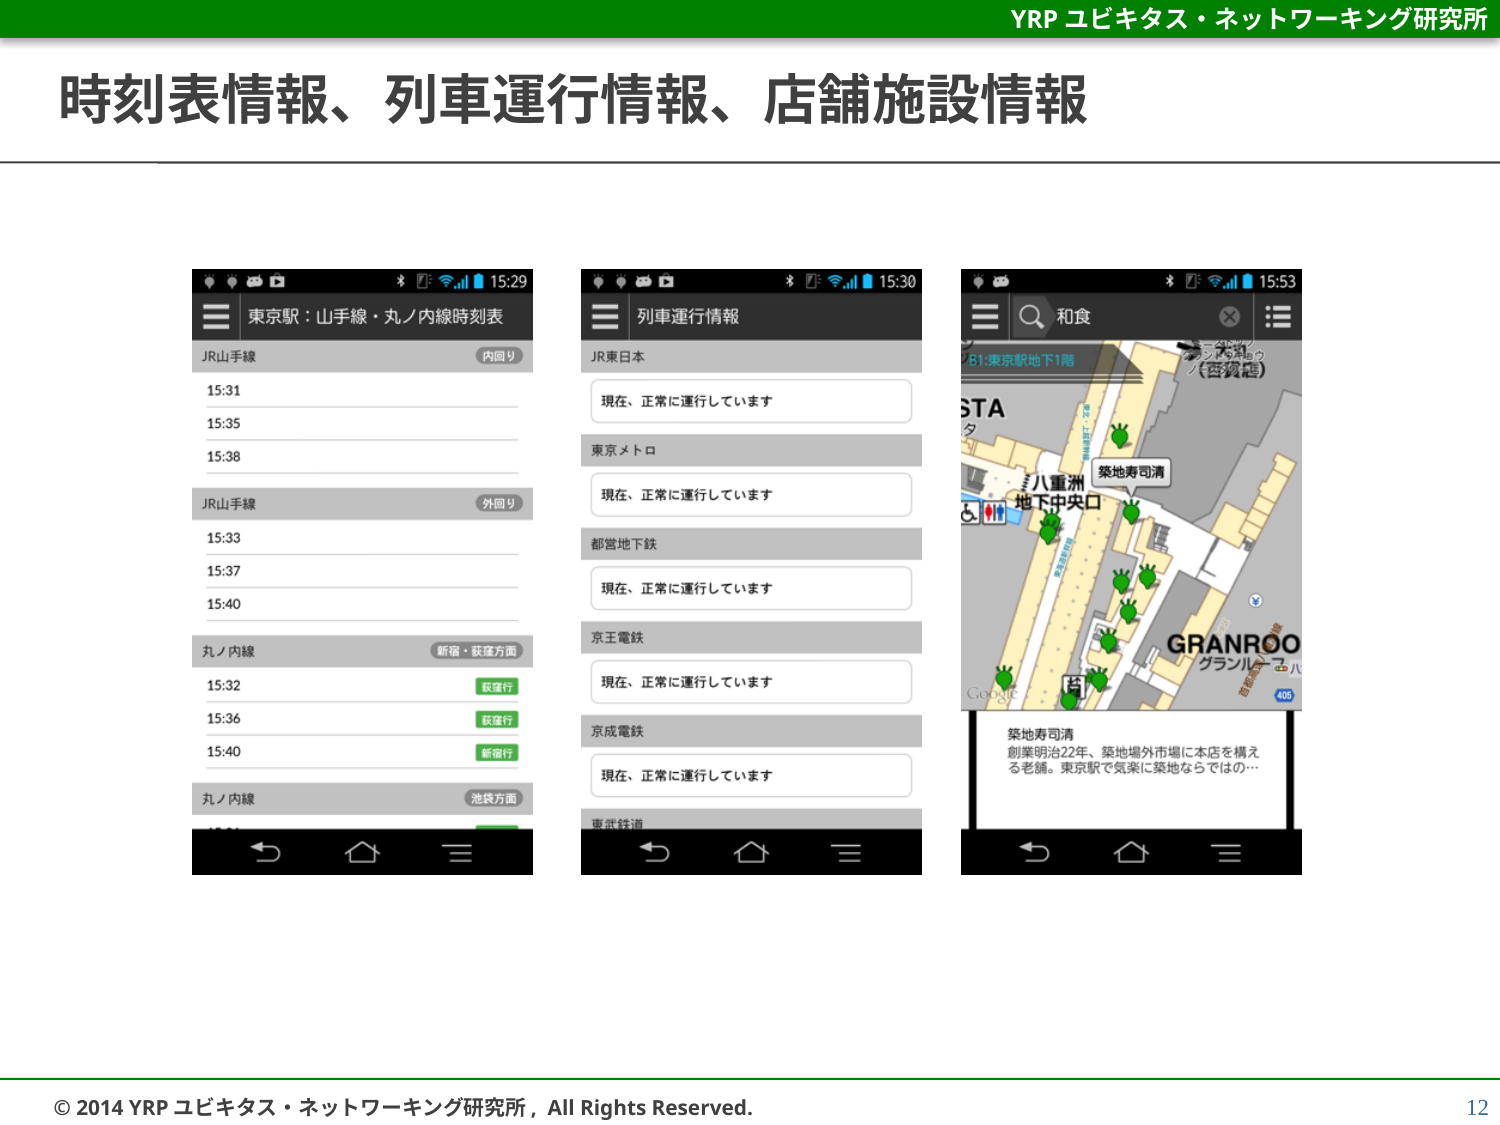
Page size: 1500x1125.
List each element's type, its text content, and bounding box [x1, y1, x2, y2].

picture [581, 268, 922, 875]
picture [960, 268, 1302, 875]
title 時刻表情報、列車運行情報、店舗施設情報 [58, 49, 1443, 146]
slide_number 12 [1438, 1082, 1500, 1125]
picture [191, 268, 533, 875]
